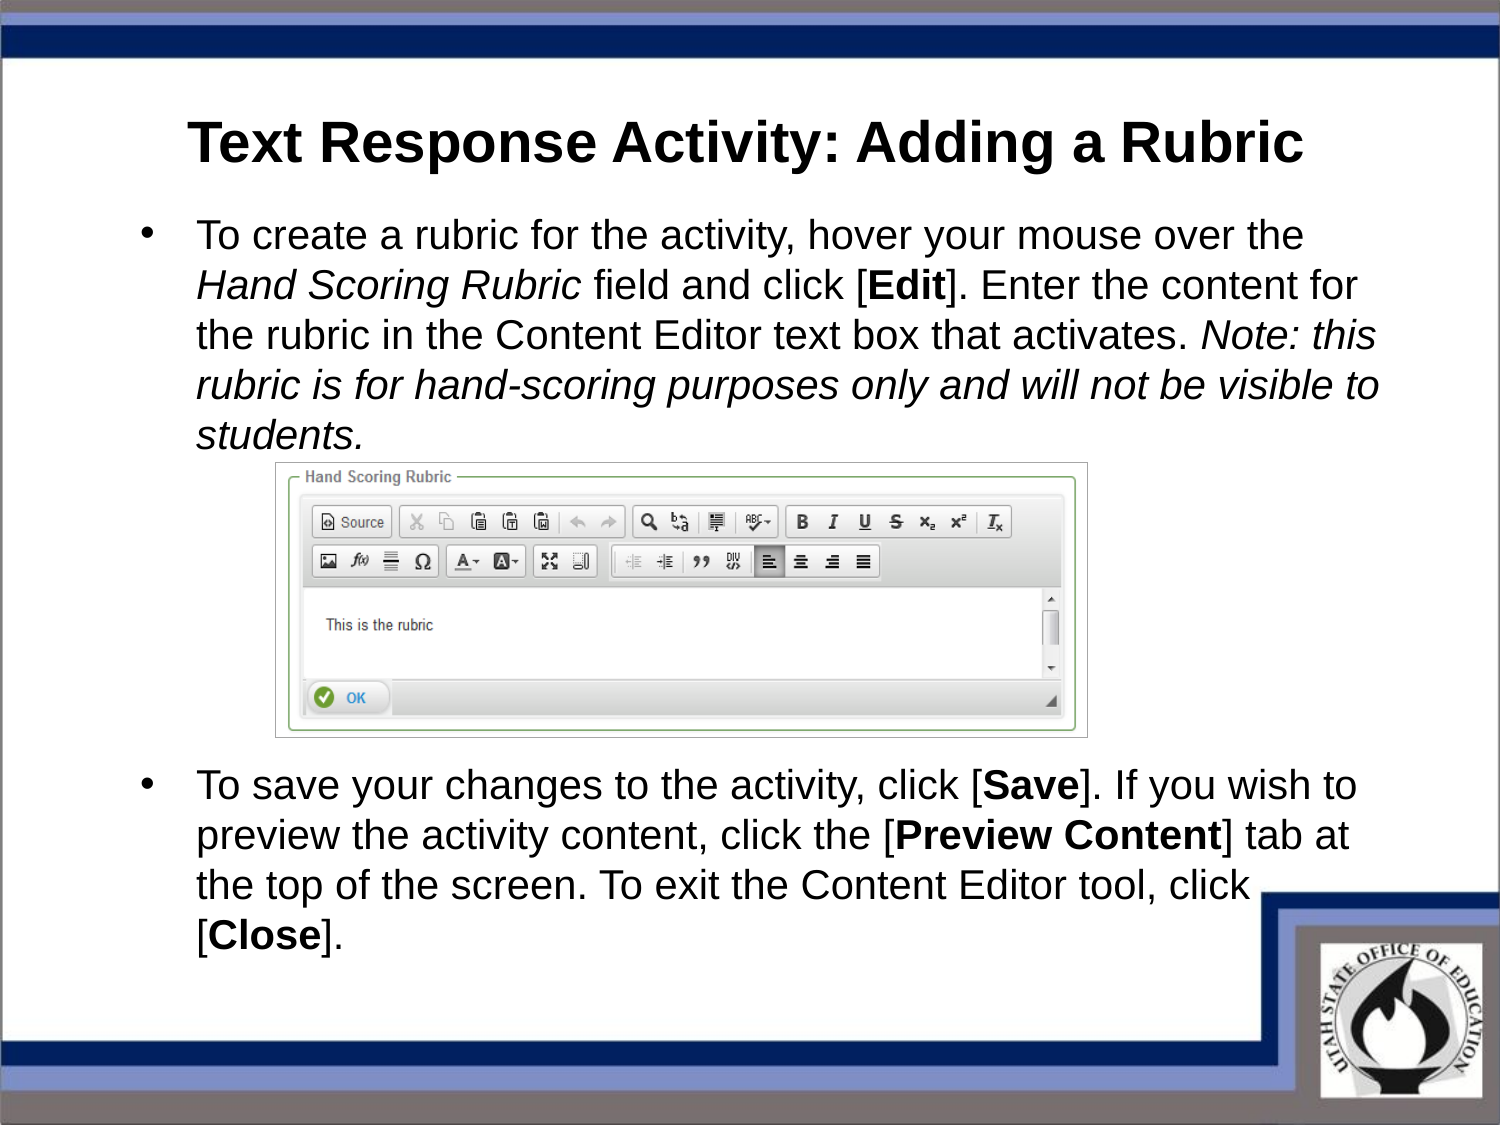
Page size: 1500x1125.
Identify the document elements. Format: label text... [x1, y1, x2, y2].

title Text Response Activity: Adding a Rubric [99, 99, 1394, 179]
list To create a rubric for the activity, hover your mouse over the Hand Scoring Rubric field and click [Edit]. Enter the content for the rubric in the Content Editor text box that activates. Note: this rubric is for hand-scoring purposes only and will not be visible to students. To save your changes to the activity, click [Save]. If you wish to preview the activity content, click the [Preview Content] tab at the top of the screen. To exit the Content Editor tool, click [Close]. [125, 200, 1419, 863]
picture [0, 0, 1500, 1125]
